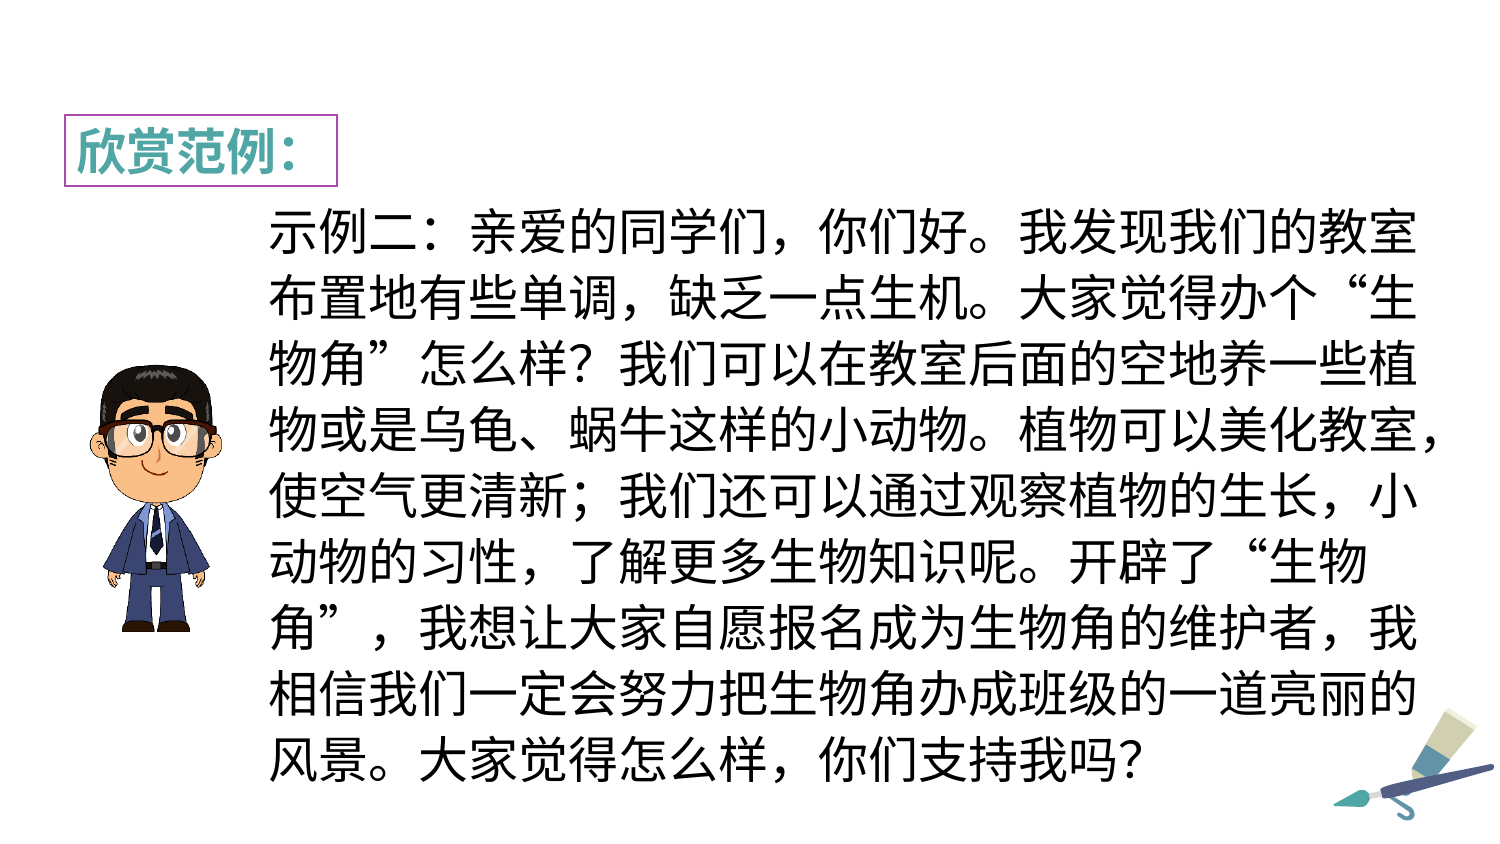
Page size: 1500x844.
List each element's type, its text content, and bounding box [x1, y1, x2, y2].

text_box 示例二：亲爱的同学们，你们好。我发现我们的教室布置地有些单调，缺乏一点生机。大家觉得办个“生物角”怎么样？我们可以在教室后面的空地养一些植物或是乌龟、蜗牛这样的小动物。植物可以美化教室，使空气更清新；我们还可以通过观察植物的生长，小动物的习性，了解更多生物知识呢。开辟了“生物角”，我想让大家自愿报名成为生物角的维护者，我相信我们一定会努力把生物角办成班级的一道亮丽的风景。大家觉得怎么样，你们支持我吗？ [253, 187, 1479, 796]
picture [71, 342, 241, 642]
text_box 欣赏范例： [64, 114, 338, 187]
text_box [1358, 708, 1481, 844]
